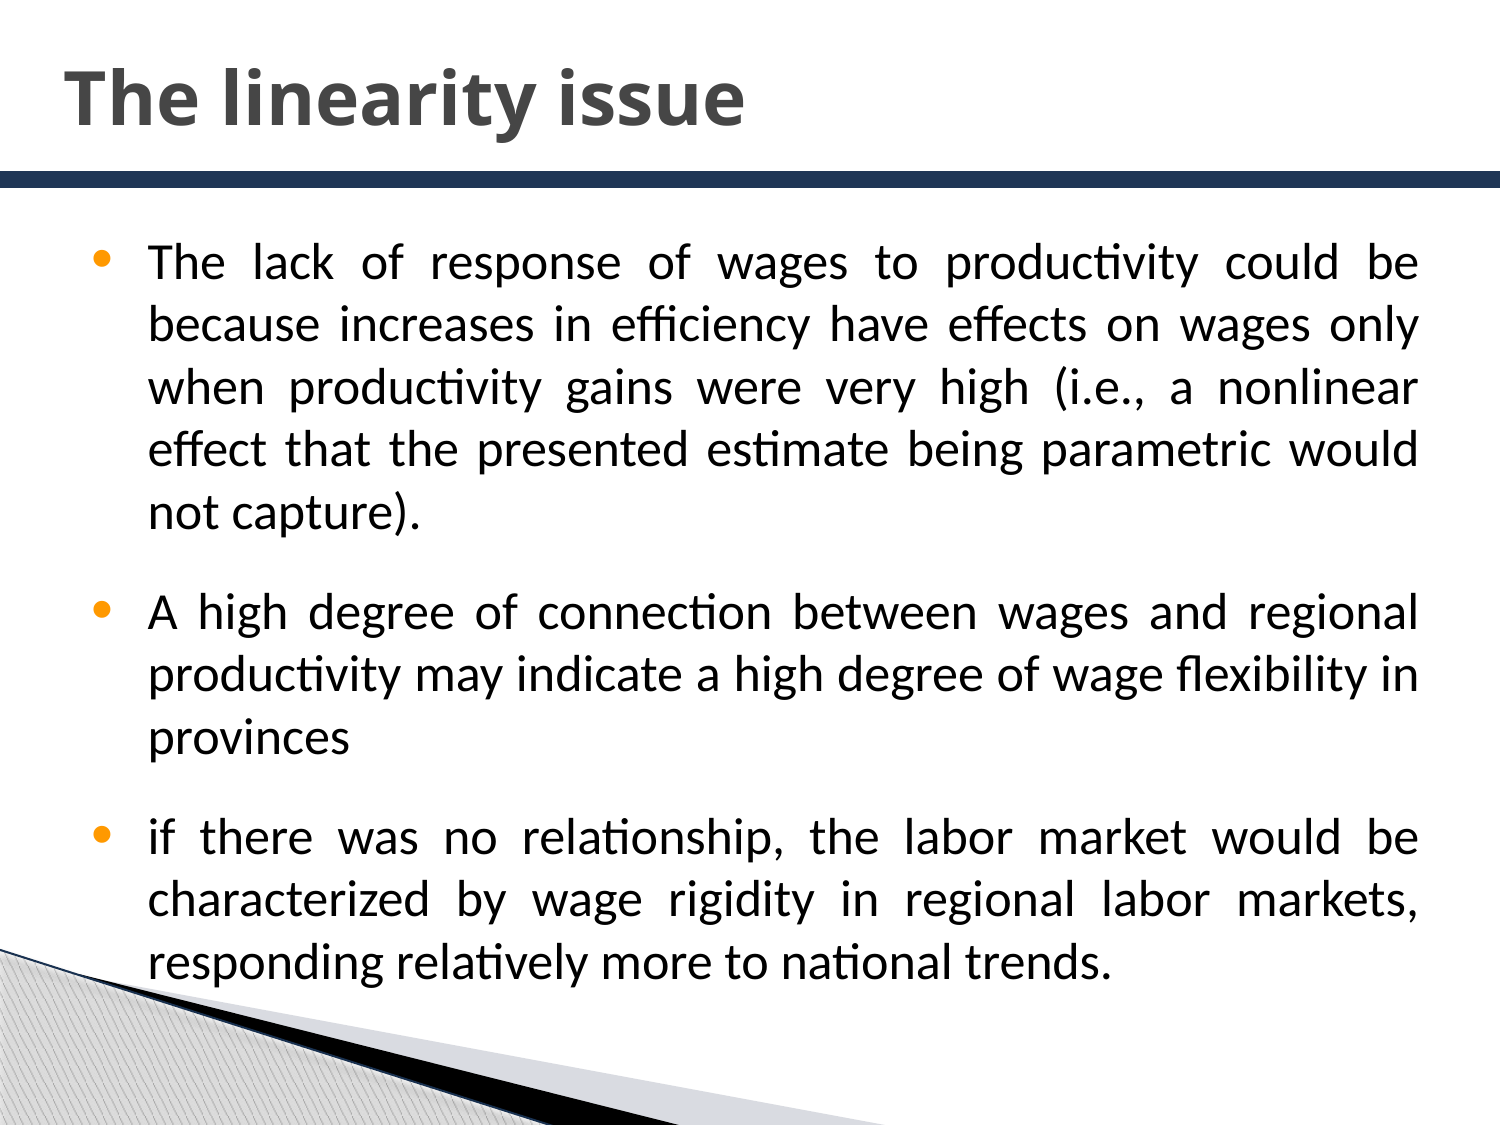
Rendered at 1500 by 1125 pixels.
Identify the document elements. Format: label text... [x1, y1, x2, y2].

text_box [0, 171, 1500, 188]
text_box The lack of response of wages to productivity could be because increases in efficiency have effects on wages only when productivity gains were very high (i.e., a nonlinear effect that the presented estimate being parametric would not capture). A high degree of connection between wages and regional productivity may indicate a high degree of wage flexibility in provinces if there was no relationship, the labor market would be characterized by wage rigidity in regional labor markets, responding relatively more to national trends. [76, 219, 1436, 997]
title The linearity issue [29, 1, 1350, 171]
